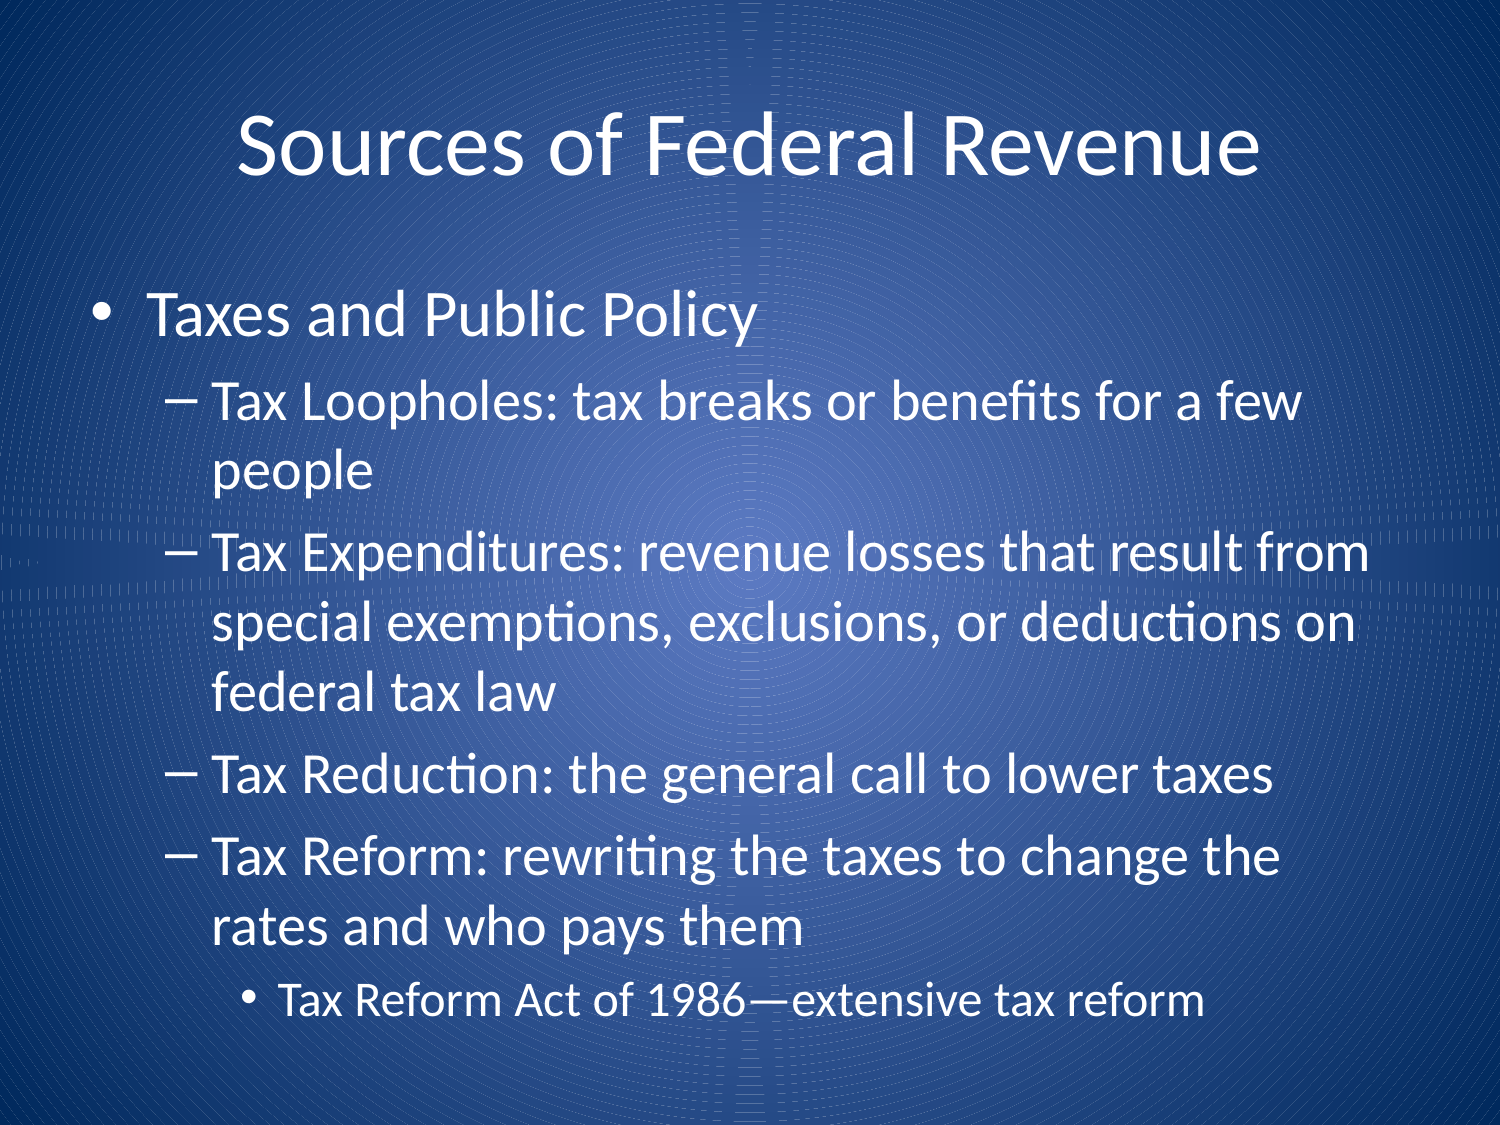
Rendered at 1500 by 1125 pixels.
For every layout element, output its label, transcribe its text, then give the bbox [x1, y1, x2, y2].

title Sources of Federal Revenue [75, 45, 1425, 233]
list Taxes and Public Policy Tax Loopholes: tax breaks or benefits for a few people Tax Expenditures: revenue losses that result from special exemptions, exclusions, or deductions on federal tax law Tax Reduction: the general call to lower taxes Tax Reform: rewriting the taxes to change the rates and who pays them Tax Reform Act of 1986—extensive tax reform [75, 262, 1425, 1005]
